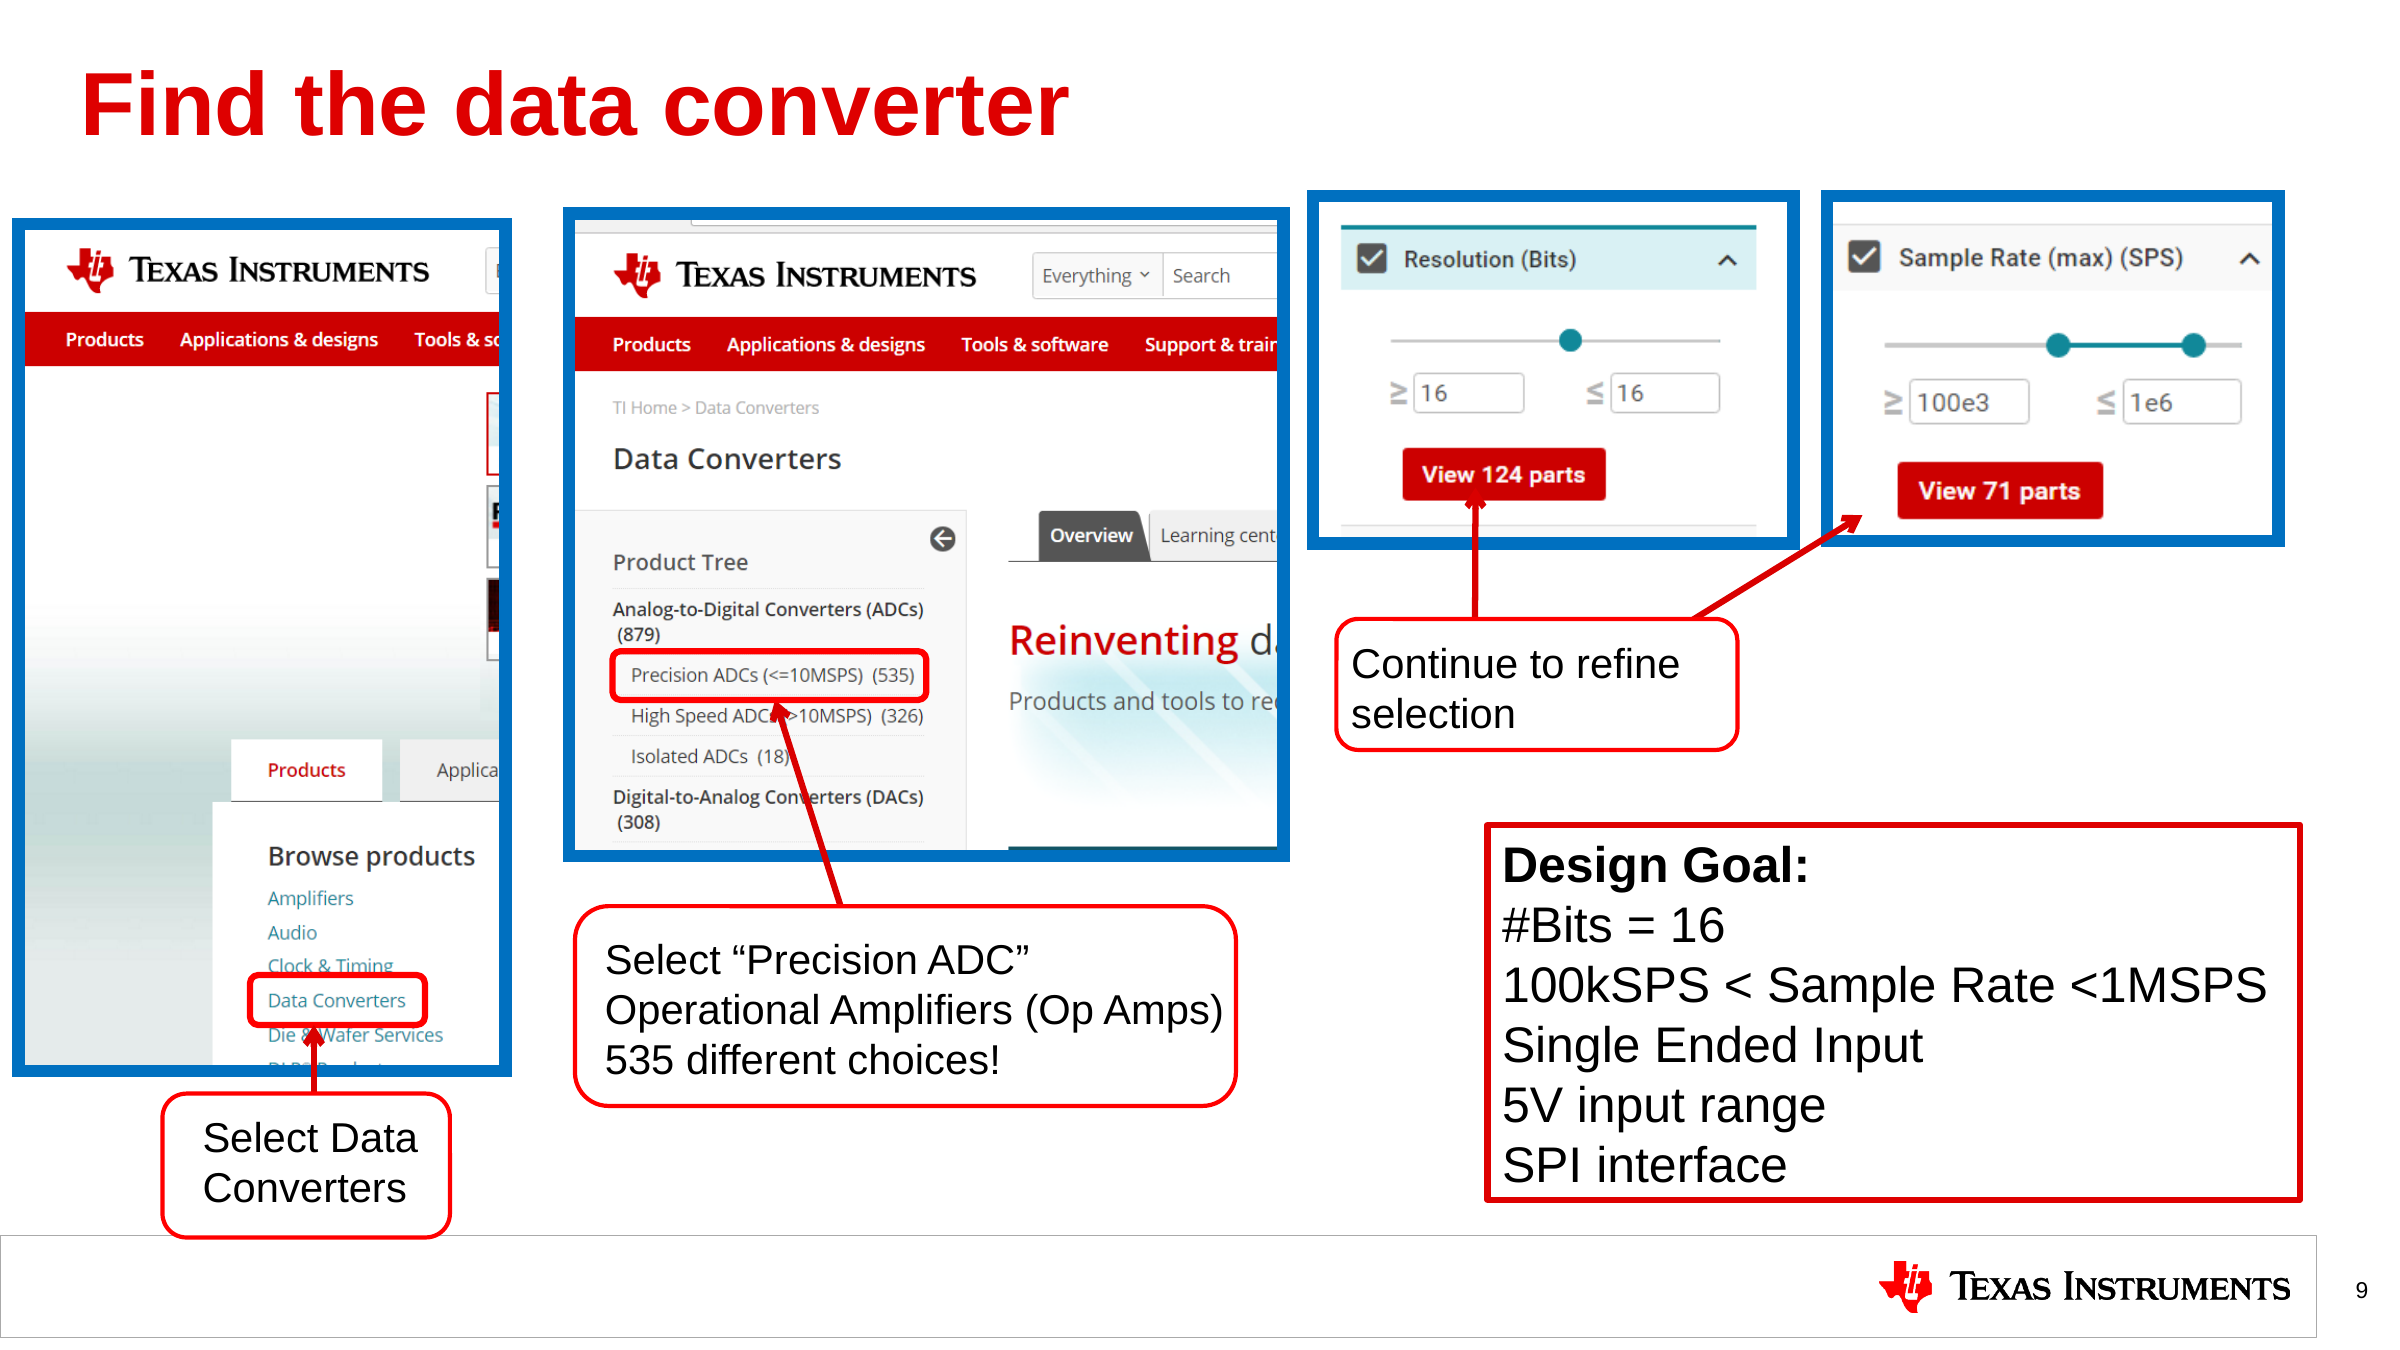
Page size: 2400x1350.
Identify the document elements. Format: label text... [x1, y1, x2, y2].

picture [1832, 201, 2273, 536]
text_box Design Goal: #Bits = 16 100kSPS < Sample Rate <1MSPS Single Ended Input 5V input range SPI interface [1487, 824, 2300, 1200]
text_box [1338, 616, 1469, 628]
text_box [1480, 616, 1557, 628]
text_box Select “Precision ADC” Operational Amplifiers (Op Amps) 535 different choices! [589, 925, 1278, 1090]
text_box [866, 904, 1235, 925]
text_box Select Data Converters [187, 1103, 463, 1219]
title Find the data converter [60, 27, 2282, 189]
picture [1319, 201, 1788, 538]
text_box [774, 699, 863, 976]
text_box [160, 1091, 452, 1240]
picture [1879, 1307, 2290, 1313]
picture [574, 219, 1278, 851]
picture [24, 229, 500, 1066]
slide_number 9 [1828, 1265, 2389, 1307]
picture [1879, 1261, 2290, 1265]
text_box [1562, 514, 1863, 701]
text_box Continue to refine selection [1336, 628, 1738, 744]
text_box [572, 904, 1234, 1109]
text_box [1340, 744, 1734, 753]
